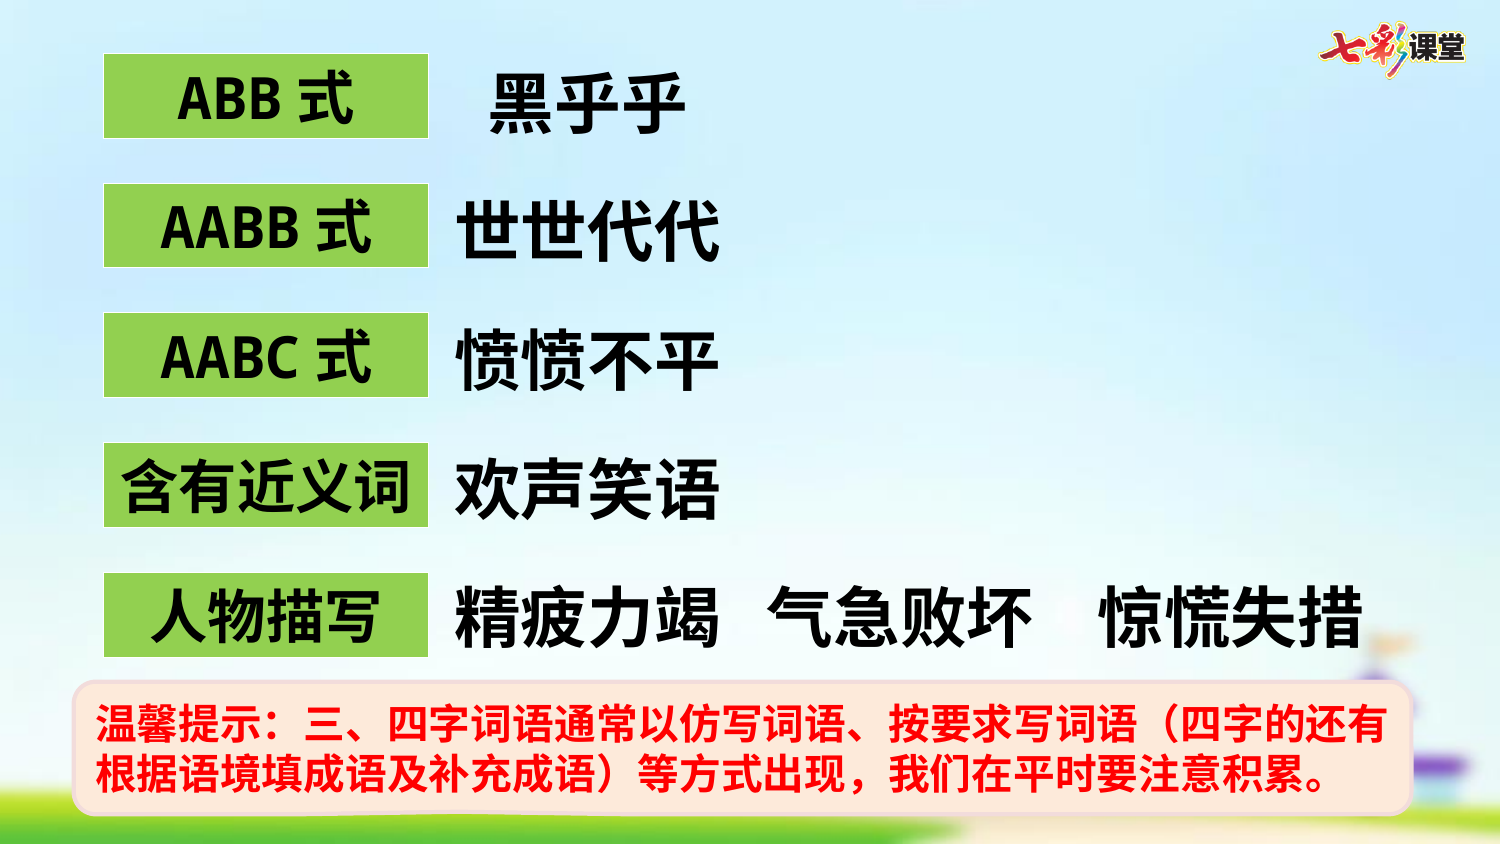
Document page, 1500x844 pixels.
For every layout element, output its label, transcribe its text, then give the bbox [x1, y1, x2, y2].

text_box 精疲力竭 [439, 568, 737, 664]
text_box 人物描写 [103, 572, 429, 658]
text_box 温馨提示：三、四字词语通常以仿写词语、按要求写词语（四字的还有根据语境填成语及补充成语）等方式出现，我们在平时要注意积累。 [71, 679, 1414, 817]
picture [0, 0, 1500, 844]
text_box 愤愤不平 [439, 311, 737, 407]
text_box 欢声笑语 [439, 440, 737, 535]
text_box AABB式 [103, 183, 429, 268]
text_box ABB式 [103, 53, 429, 139]
text_box 惊慌失措 [1082, 568, 1380, 664]
text_box 世世代代 [439, 182, 737, 278]
text_box 气急败坏 [751, 568, 1049, 664]
text_box 含有近义词 [103, 442, 429, 528]
text_box AABC式 [103, 312, 429, 398]
text_box 黑乎乎 [472, 54, 703, 149]
